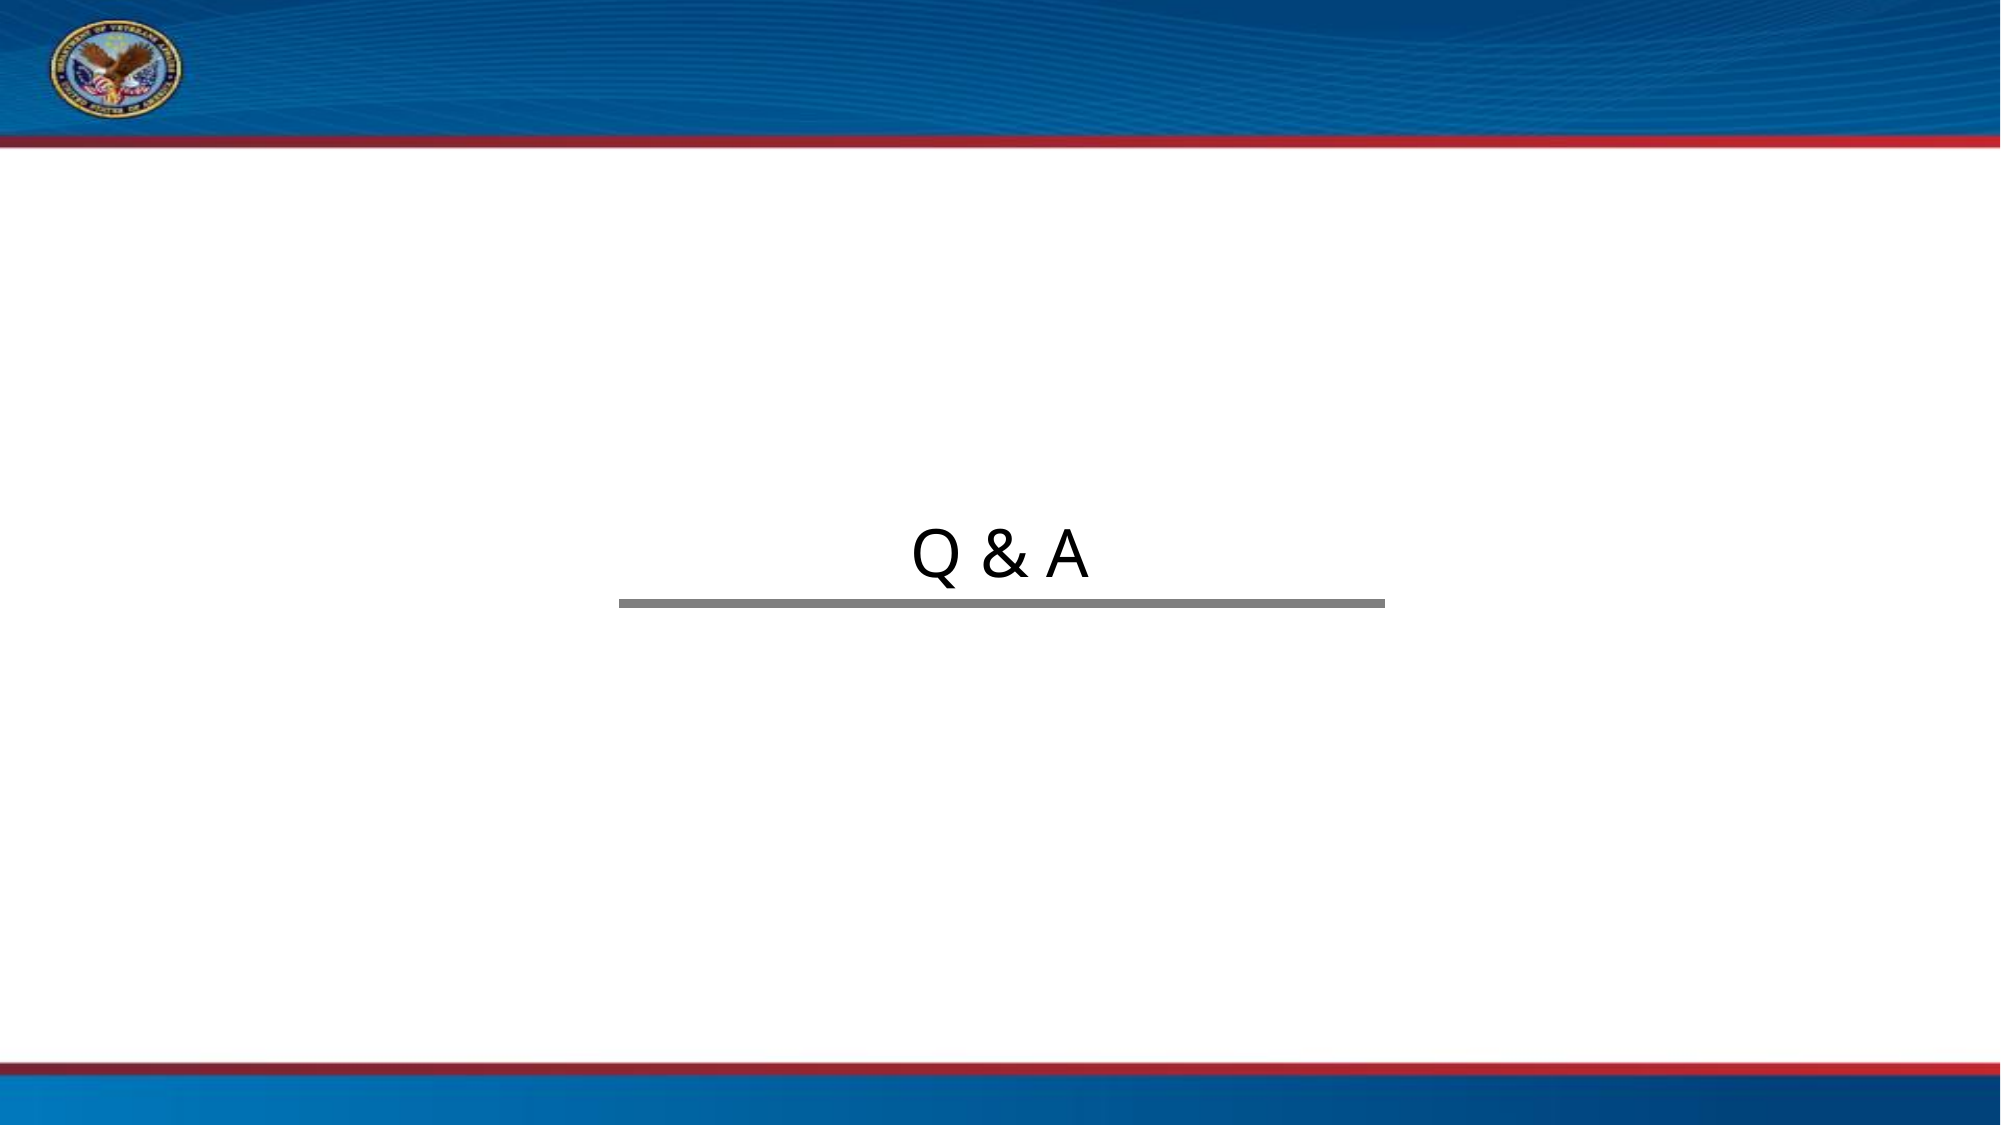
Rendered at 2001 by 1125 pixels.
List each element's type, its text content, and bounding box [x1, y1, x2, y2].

list Q & A [99, 503, 1900, 622]
picture [0, 0, 2001, 1125]
